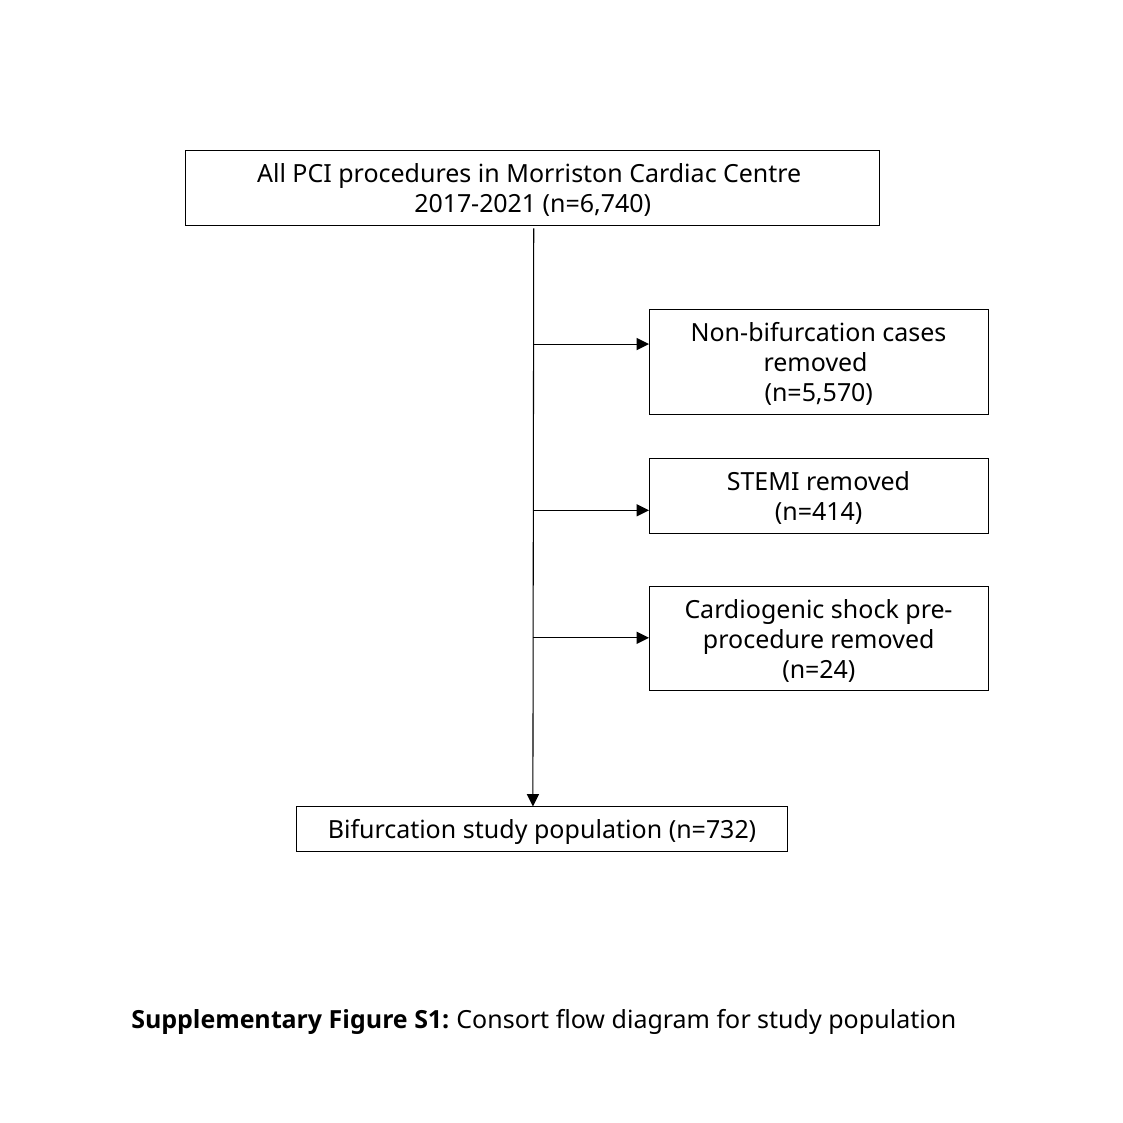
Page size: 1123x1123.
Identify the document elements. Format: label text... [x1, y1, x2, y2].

text_box Bifurcation study population (n=732) [296, 806, 788, 852]
text_box Supplementary Figure S1: Consort flow diagram for study population [84, 996, 1005, 1042]
text_box Non-bifurcation cases removed (n=5,570) [649, 309, 989, 415]
text_box STEMI removed (n=414) [649, 458, 989, 534]
text_box All PCI procedures in Morriston Cardiac Centre 2017-2021 (n=6,740) [185, 150, 880, 226]
text_box Cardiogenic shock pre-procedure removed (n=24) [649, 586, 989, 691]
